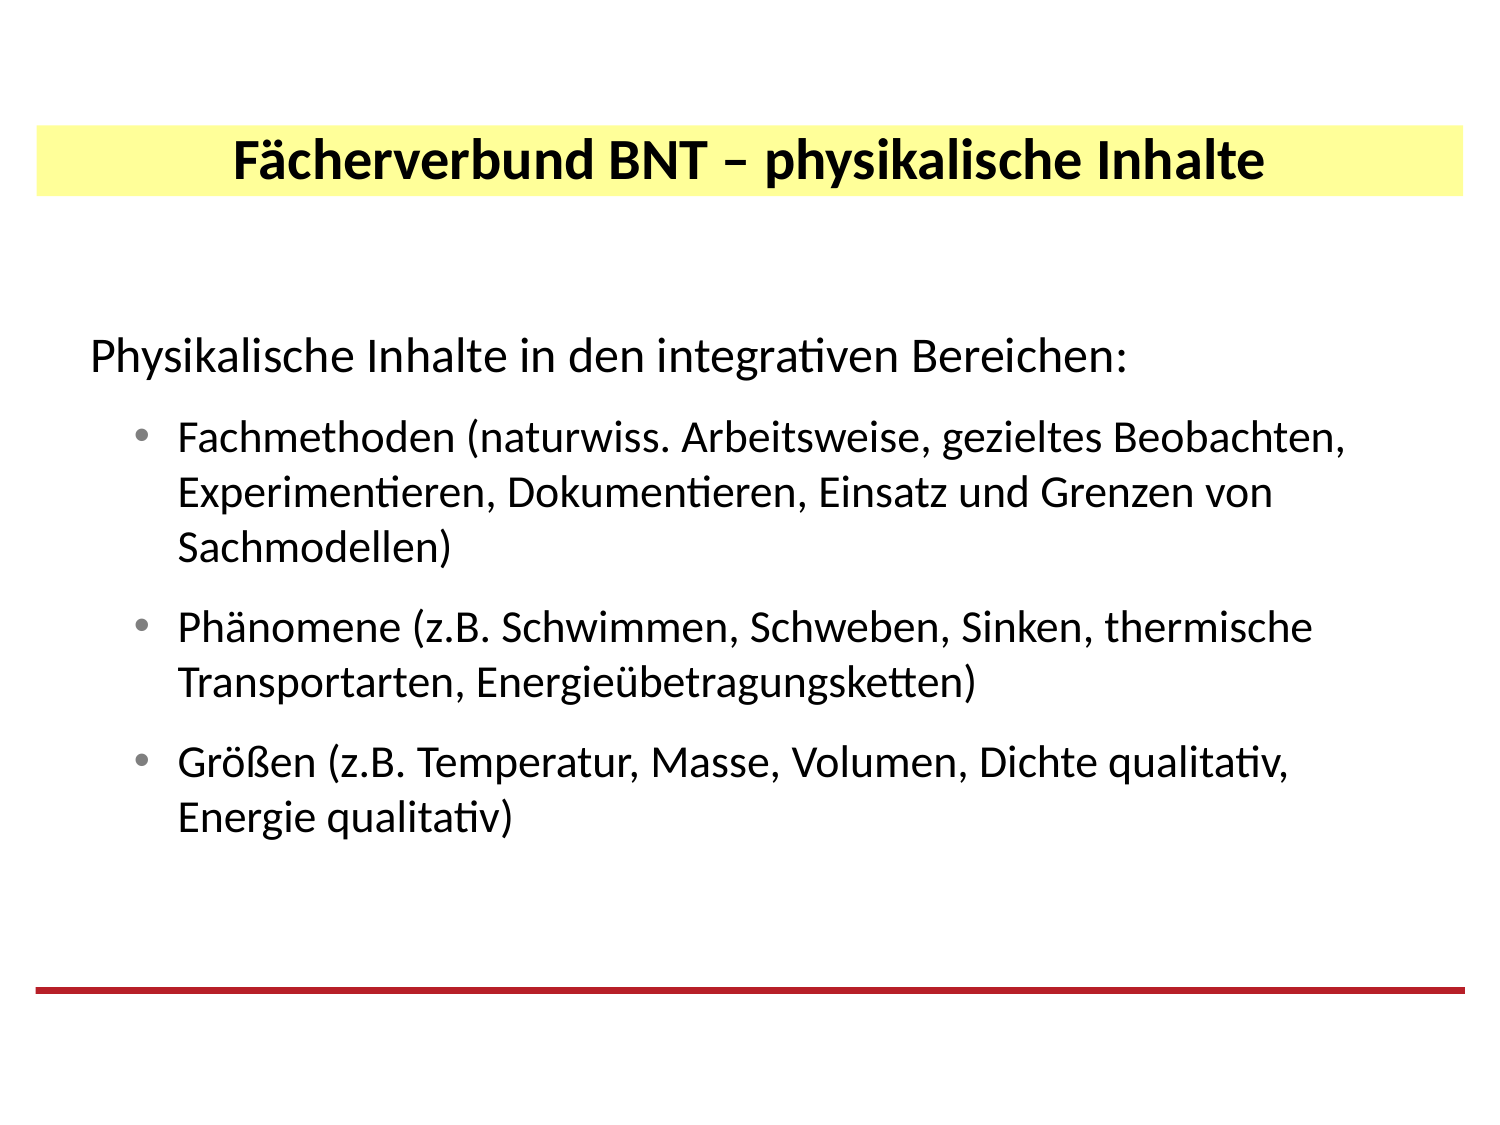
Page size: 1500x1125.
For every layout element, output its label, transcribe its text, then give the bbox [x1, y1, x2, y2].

list Physikalische Inhalte in den integrativen Bereichen: Fachmethoden (naturwiss. Arbeitsweise, gezieltes Beobachten, Experimentieren, Dokumentieren, Einsatz und Grenzen von Sachmodellen) Phänomene (z.B. Schwimmen, Schweben, Sinken, thermische Transportarten, Energieübetragungsketten) Größen (z.B. Temperatur, Masse, Volumen, Dichte qualitativ, Energie qualitativ) [74, 314, 1426, 1000]
text_box Fächerverbund BNT – physikalische Inhalte [0, 113, 1500, 199]
